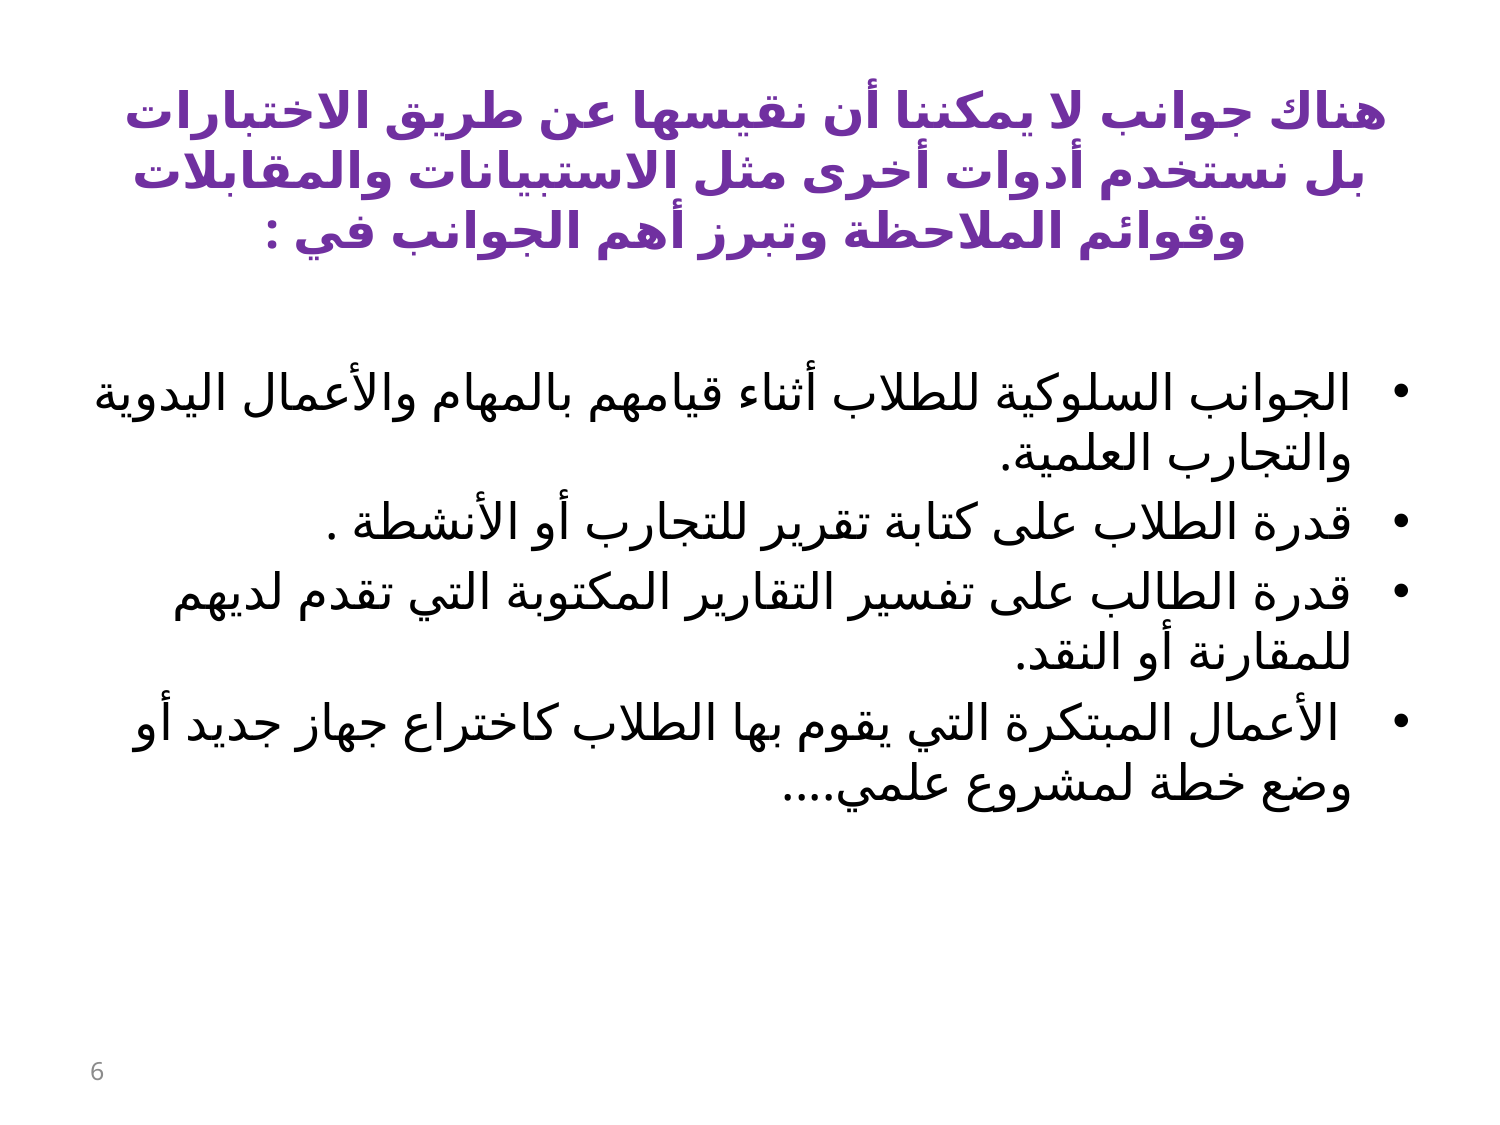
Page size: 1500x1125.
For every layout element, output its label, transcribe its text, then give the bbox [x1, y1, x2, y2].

slide_number 6 [75, 1042, 425, 1103]
title هناك جوانب لا يمكننا أن نقيسها عن طريق الاختبارات بل نستخدم أدوات أخرى مثل الاستبيانات والمقابلات وقوائم الملاحظة وتبرز أهم الجوانب في : [75, 45, 1425, 262]
list الجوانب السلوكية للطلاب أثناء قيامهم بالمهام والأعمال اليدوية والتجارب العلمية. قدرة الطلاب على كتابة تقرير للتجارب أو الأنشطة . قدرة الطالب على تفسير التقارير المكتوبة التي تقدم لديهم للمقارنة أو النقد. الأعمال المبتكرة التي يقوم بها الطلاب كاختراع جهاز جديد أو وضع خطة لمشروع علمي.... [75, 262, 1425, 1005]
